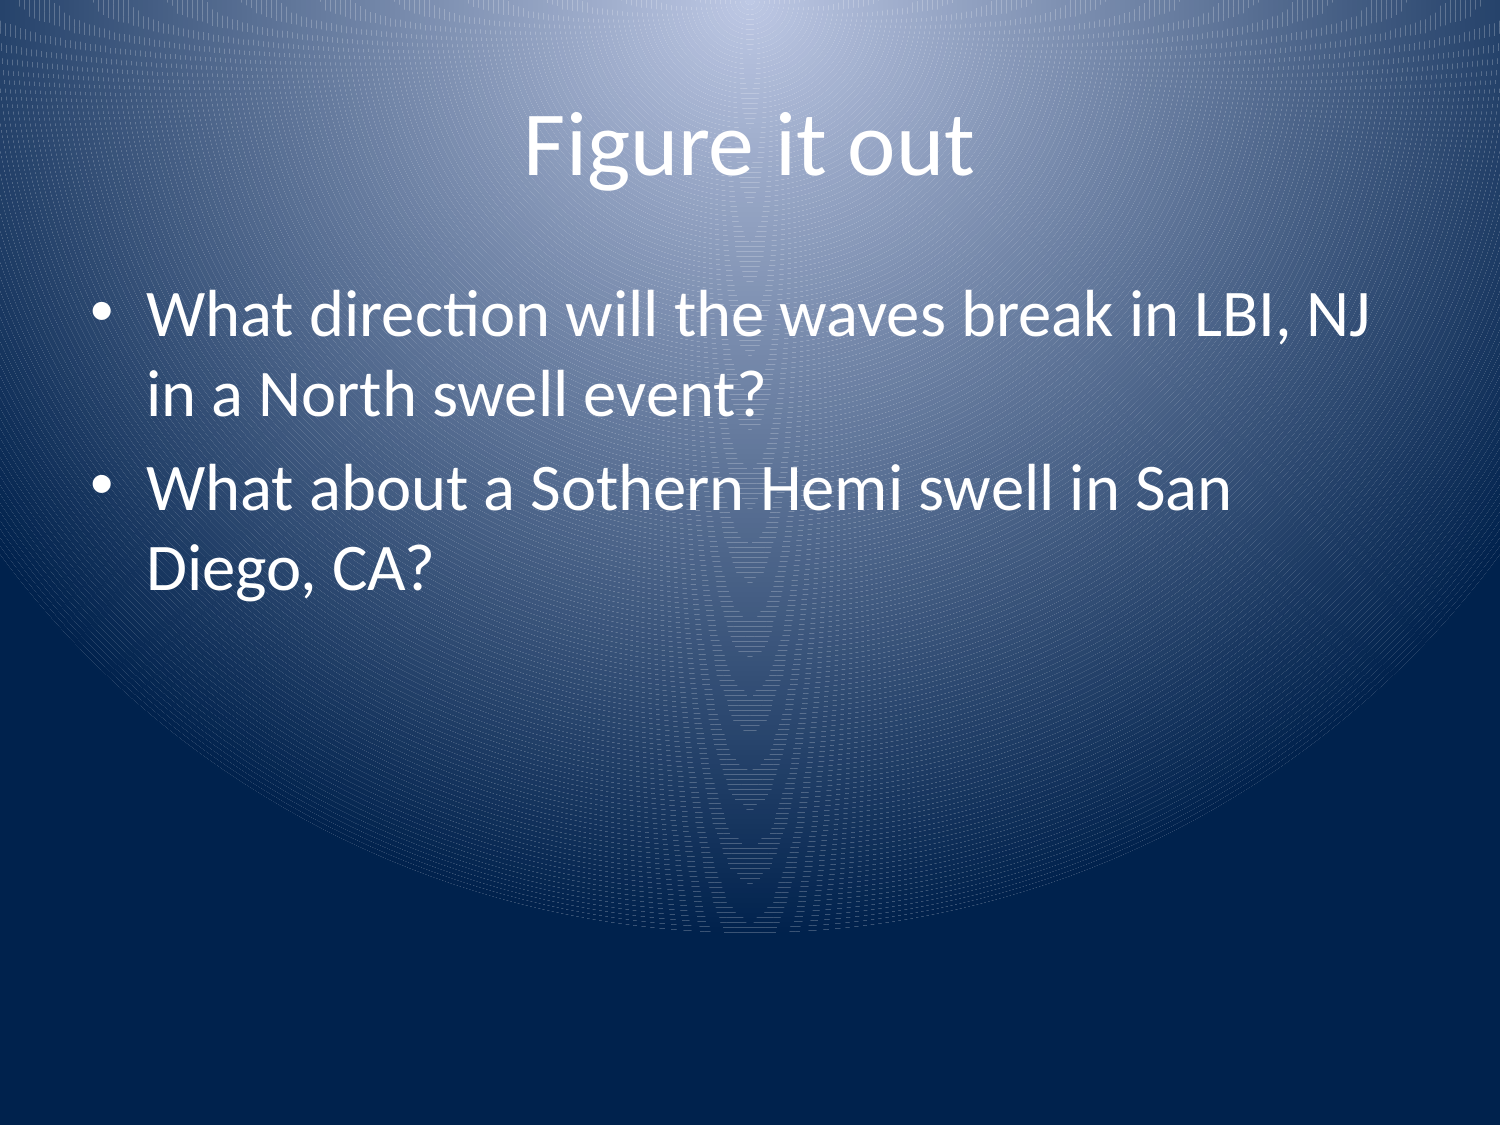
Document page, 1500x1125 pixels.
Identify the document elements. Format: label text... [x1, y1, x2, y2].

title Figure it out [75, 45, 1425, 233]
list What direction will the waves break in LBI, NJ in a North swell event? What about a Sothern Hemi swell in San Diego, CA? [75, 262, 1425, 1005]
